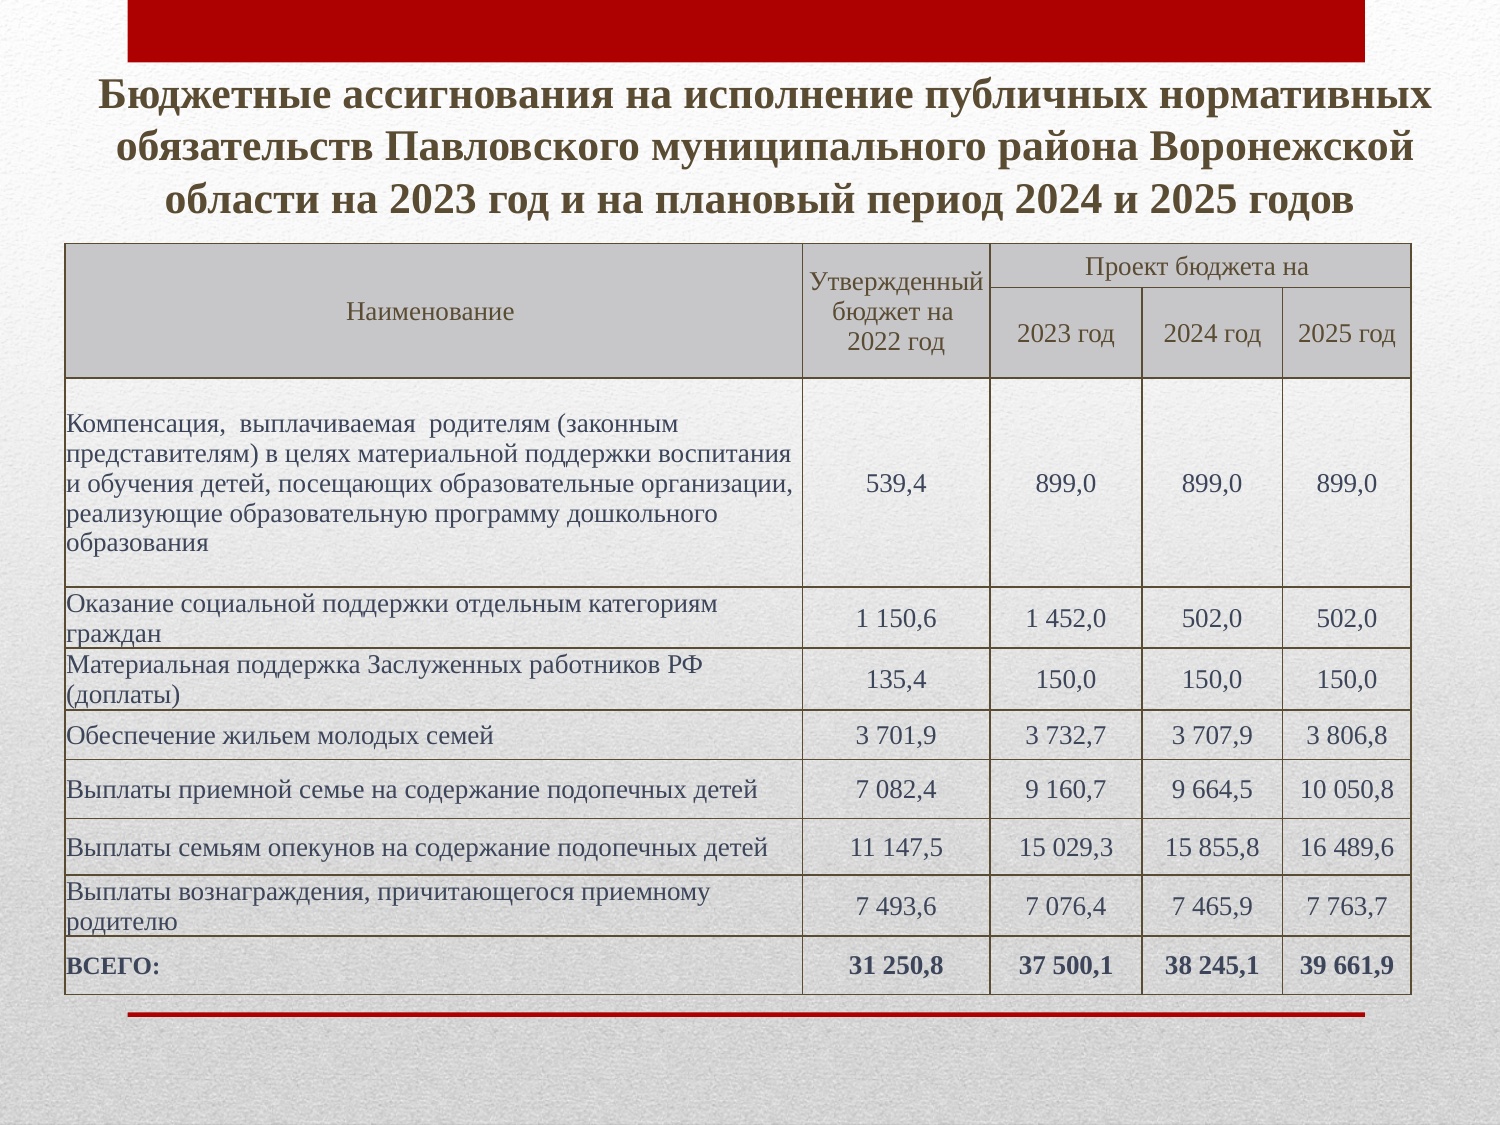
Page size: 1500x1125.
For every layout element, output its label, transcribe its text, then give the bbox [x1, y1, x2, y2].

table_cell Выплаты семьям опекунов на содержание подопечных детей [66, 819, 802, 874]
list Бюджетные ассигнования на исполнение публичных нормативных обязательств Павловского муниципального района Воронежской области на 2023 год и на плановый период 2024 и 2025 годов [64, 54, 1459, 232]
table_cell 37 500,1 [991, 937, 1141, 994]
table_cell 150,0 [991, 649, 1141, 709]
table_cell 7 465,9 [1143, 876, 1282, 935]
table_cell Оказание социальной поддержки отдельным категориям граждан [66, 588, 802, 647]
table_cell 15 029,3 [991, 819, 1141, 874]
table_header Наименование [66, 244, 802, 377]
table_cell 16 489,6 [1283, 819, 1410, 874]
table_cell 3 732,7 [991, 711, 1141, 759]
table_cell 10 050,8 [1283, 760, 1410, 818]
table_cell Компенсация, выплачиваемая родителям (законным представителям) в целях материальной поддержки воспитания и обучения детей, посещающих образовательные организации, реализующие образовательную программу дошкольного образования [66, 379, 802, 586]
table_cell Выплаты приемной семье на содержание подопечных детей [66, 760, 802, 818]
table_cell 2023 год [991, 288, 1141, 377]
table_cell 3 701,9 [803, 711, 989, 759]
table_cell 2025 год [1283, 288, 1410, 377]
table_cell 11 147,5 [803, 819, 989, 874]
table_cell 502,0 [1143, 588, 1282, 647]
table_cell 150,0 [1143, 649, 1282, 709]
table_cell 7 076,4 [991, 876, 1141, 935]
table_cell Материальная поддержка Заслуженных работников РФ (доплаты) [66, 649, 802, 709]
table_cell 150,0 [1283, 649, 1410, 709]
table_cell 9 664,5 [1143, 760, 1282, 818]
table_header Утвержденный бюджет на 2022 год [803, 244, 989, 377]
table_cell 9 160,7 [991, 760, 1141, 818]
table_cell 7 493,6 [803, 876, 989, 935]
table_cell 899,0 [1143, 379, 1282, 586]
table_cell 899,0 [991, 379, 1141, 586]
table_cell 899,0 [1283, 379, 1410, 586]
table_cell 38 245,1 [1143, 937, 1282, 994]
table_cell 539,4 [803, 379, 989, 586]
table_cell 7 763,7 [1283, 876, 1410, 935]
table_cell 7 082,4 [803, 760, 989, 818]
table_cell Выплаты вознаграждения, причитающегося приемному родителю [66, 876, 802, 935]
table_cell 2024 год [1143, 288, 1282, 377]
table_cell 3 806,8 [1283, 711, 1410, 759]
table_cell ВСЕГО: [66, 937, 802, 994]
table_cell 135,4 [803, 649, 989, 709]
table_cell 1 150,6 [803, 588, 989, 647]
table_header Проект бюджета на [991, 244, 1410, 287]
table_cell Обеспечение жильем молодых семей [66, 711, 802, 759]
table_cell 502,0 [1283, 588, 1410, 647]
table_cell 39 661,9 [1283, 937, 1410, 994]
table_cell 3 707,9 [1143, 711, 1282, 759]
table_cell 1 452,0 [991, 588, 1141, 647]
table_cell 31 250,8 [803, 937, 989, 994]
table_cell 15 855,8 [1143, 819, 1282, 874]
